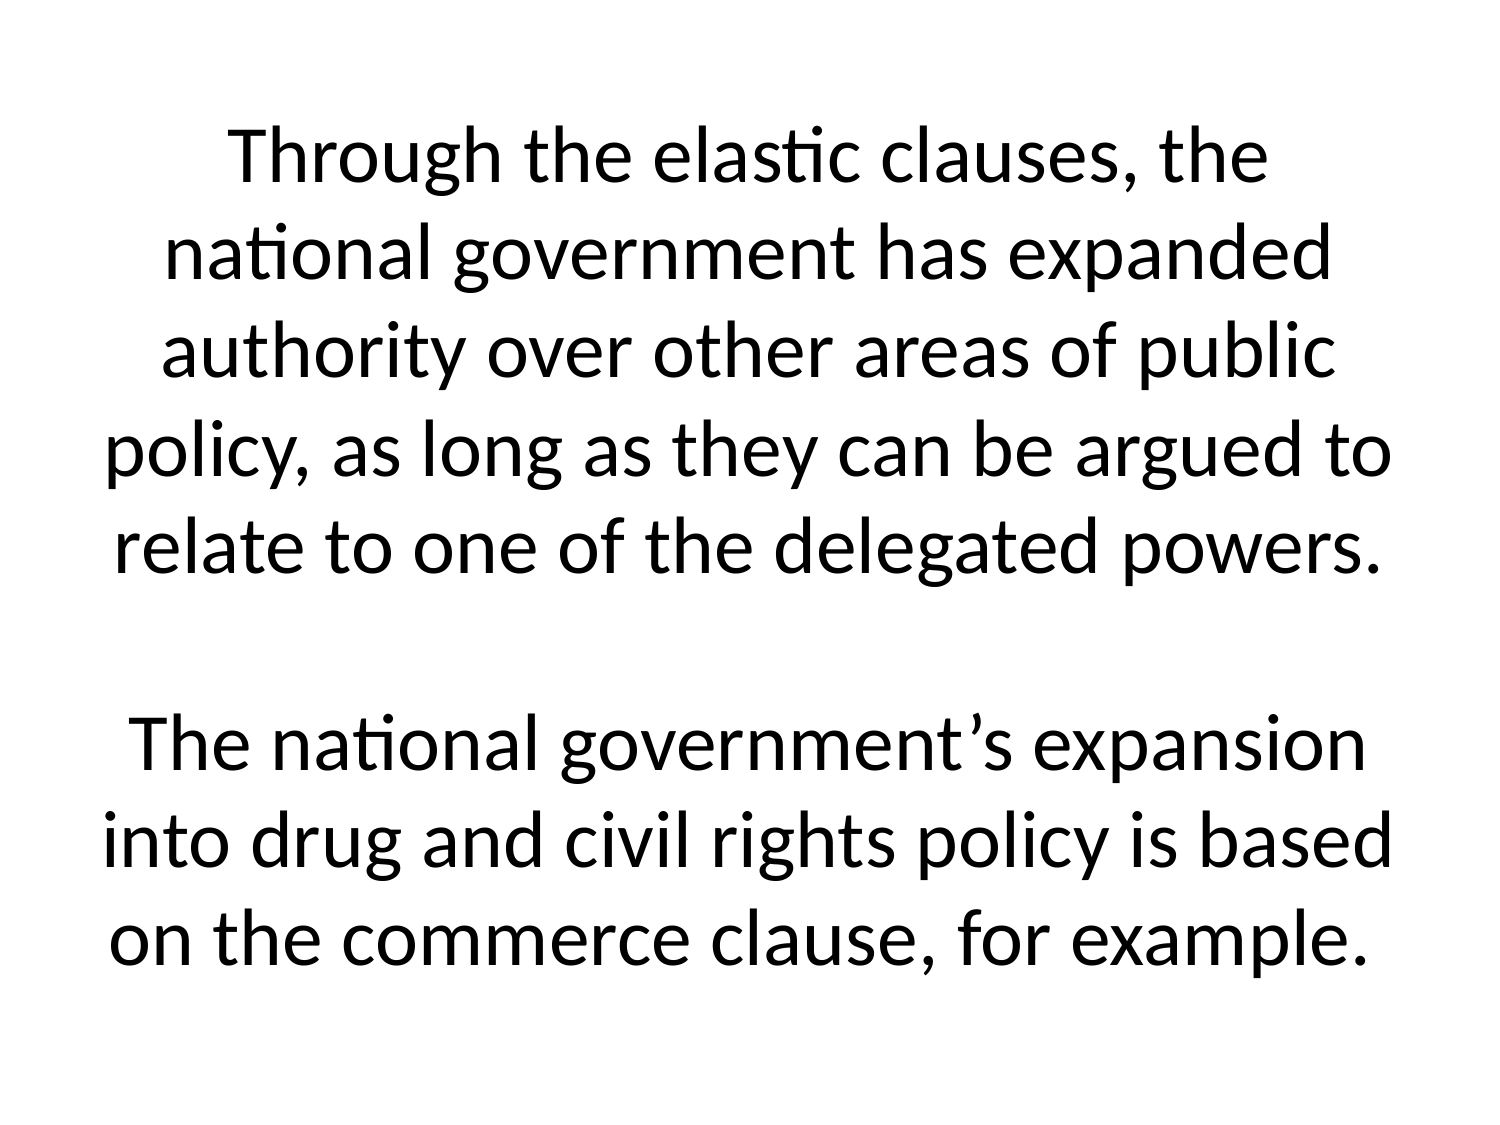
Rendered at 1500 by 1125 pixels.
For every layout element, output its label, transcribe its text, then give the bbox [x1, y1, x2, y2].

title Through the elastic clauses, the national government has expanded authority over other areas of public policy, as long as they can be argued to relate to one of the delegated powers. The national government’s expansion into drug and civil rights policy is based on the commerce clause, for example. [75, 45, 1425, 1038]
